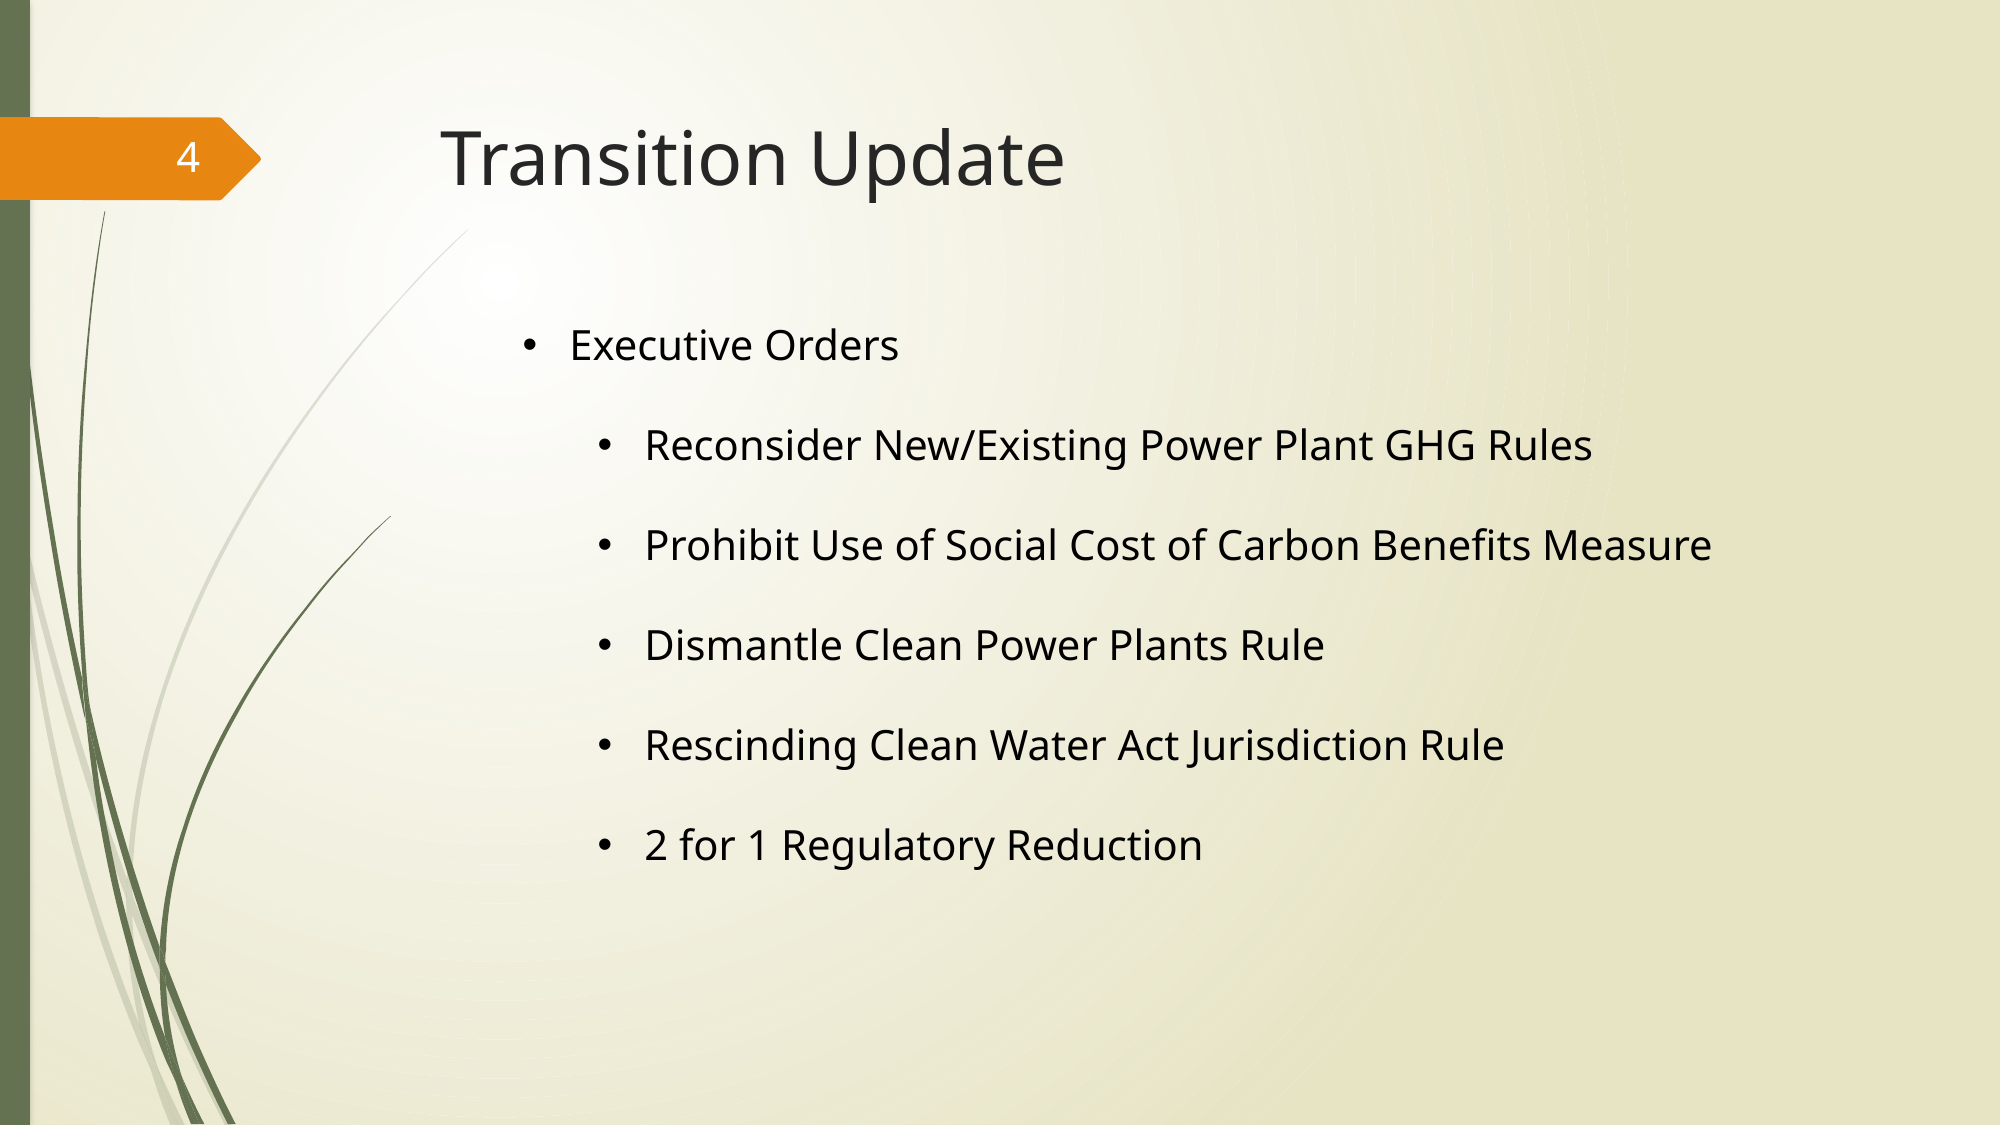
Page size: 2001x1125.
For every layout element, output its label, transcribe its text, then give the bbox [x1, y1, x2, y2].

title Transition Update [425, 102, 1888, 313]
slide_number 4 [87, 129, 216, 190]
text_box Executive Orders Reconsider New/Existing Power Plant GHG Rules Prohibit Use of Social Cost of Carbon Benefits Measure Dismantle Clean Power Plants Rule Rescinding Clean Water Act Jurisdiction Rule 2 for 1 Regulatory Reduction [507, 311, 1888, 967]
